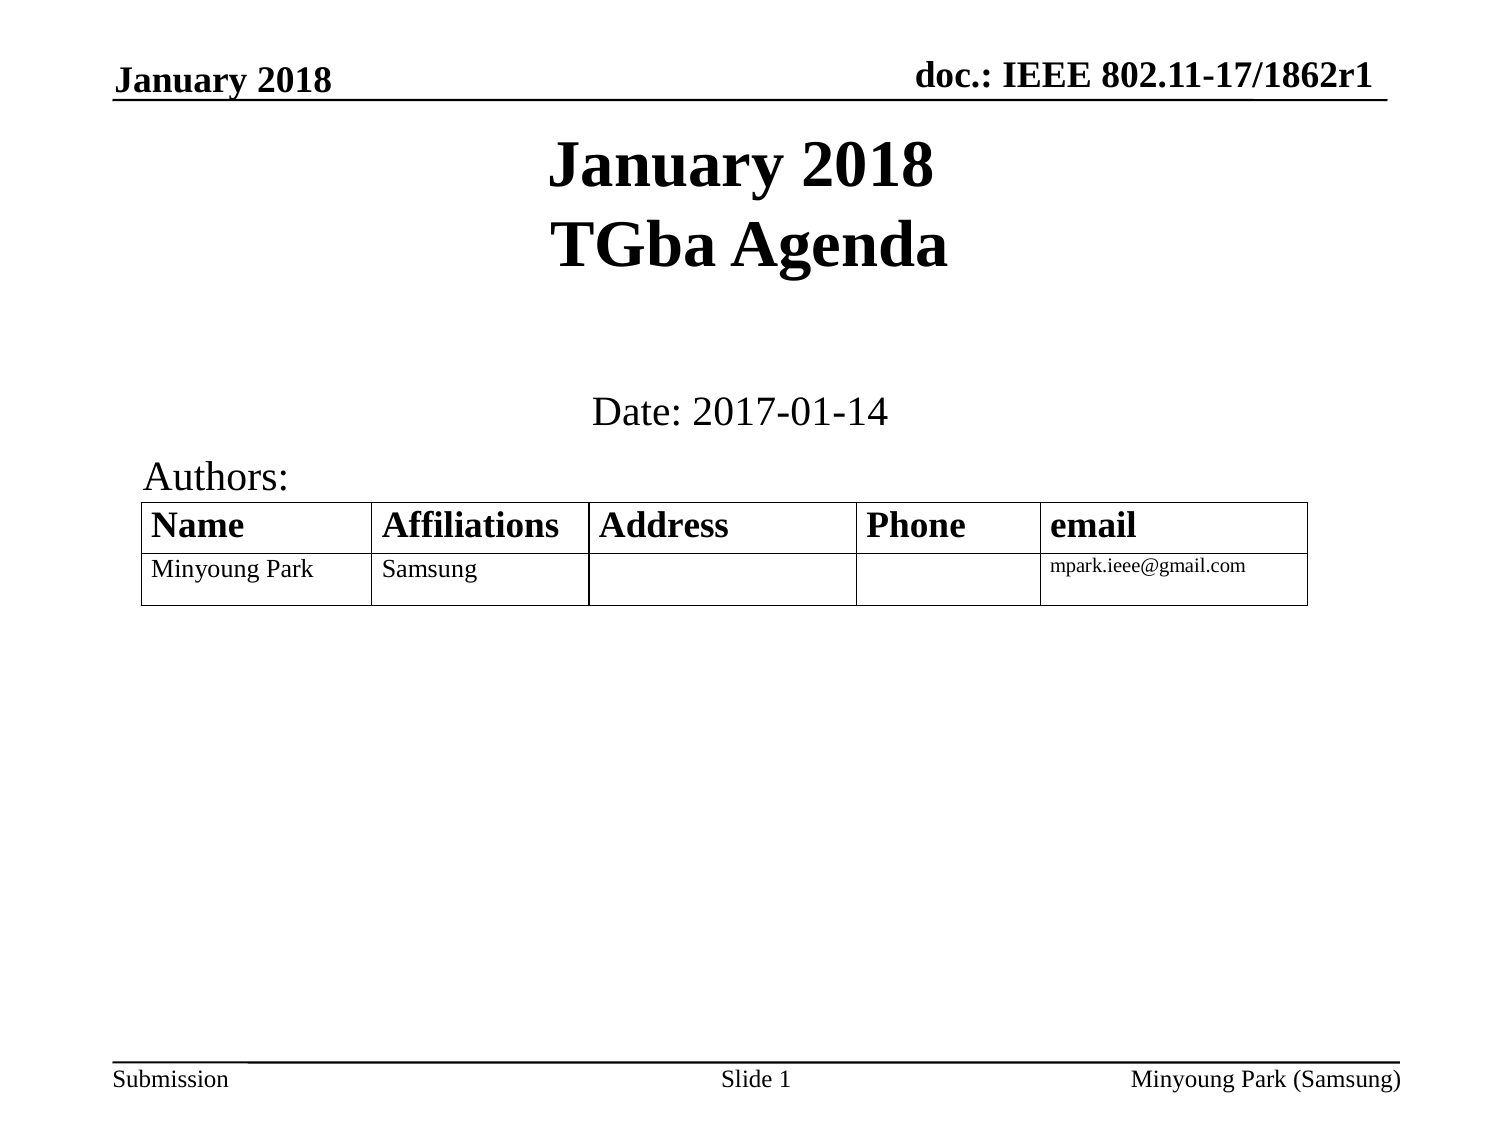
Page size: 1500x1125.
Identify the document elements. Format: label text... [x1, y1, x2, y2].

title January 2018 TGba Agenda [112, 112, 1388, 288]
text_box Authors: [127, 441, 366, 501]
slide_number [114, 54, 335, 101]
text_box Date: 2017-01-14 [102, 376, 1378, 442]
slide_number Slide 1 [712, 1061, 800, 1093]
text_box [127, 501, 1335, 944]
footer Minyoung Park (Samsung) [949, 1061, 1402, 1093]
